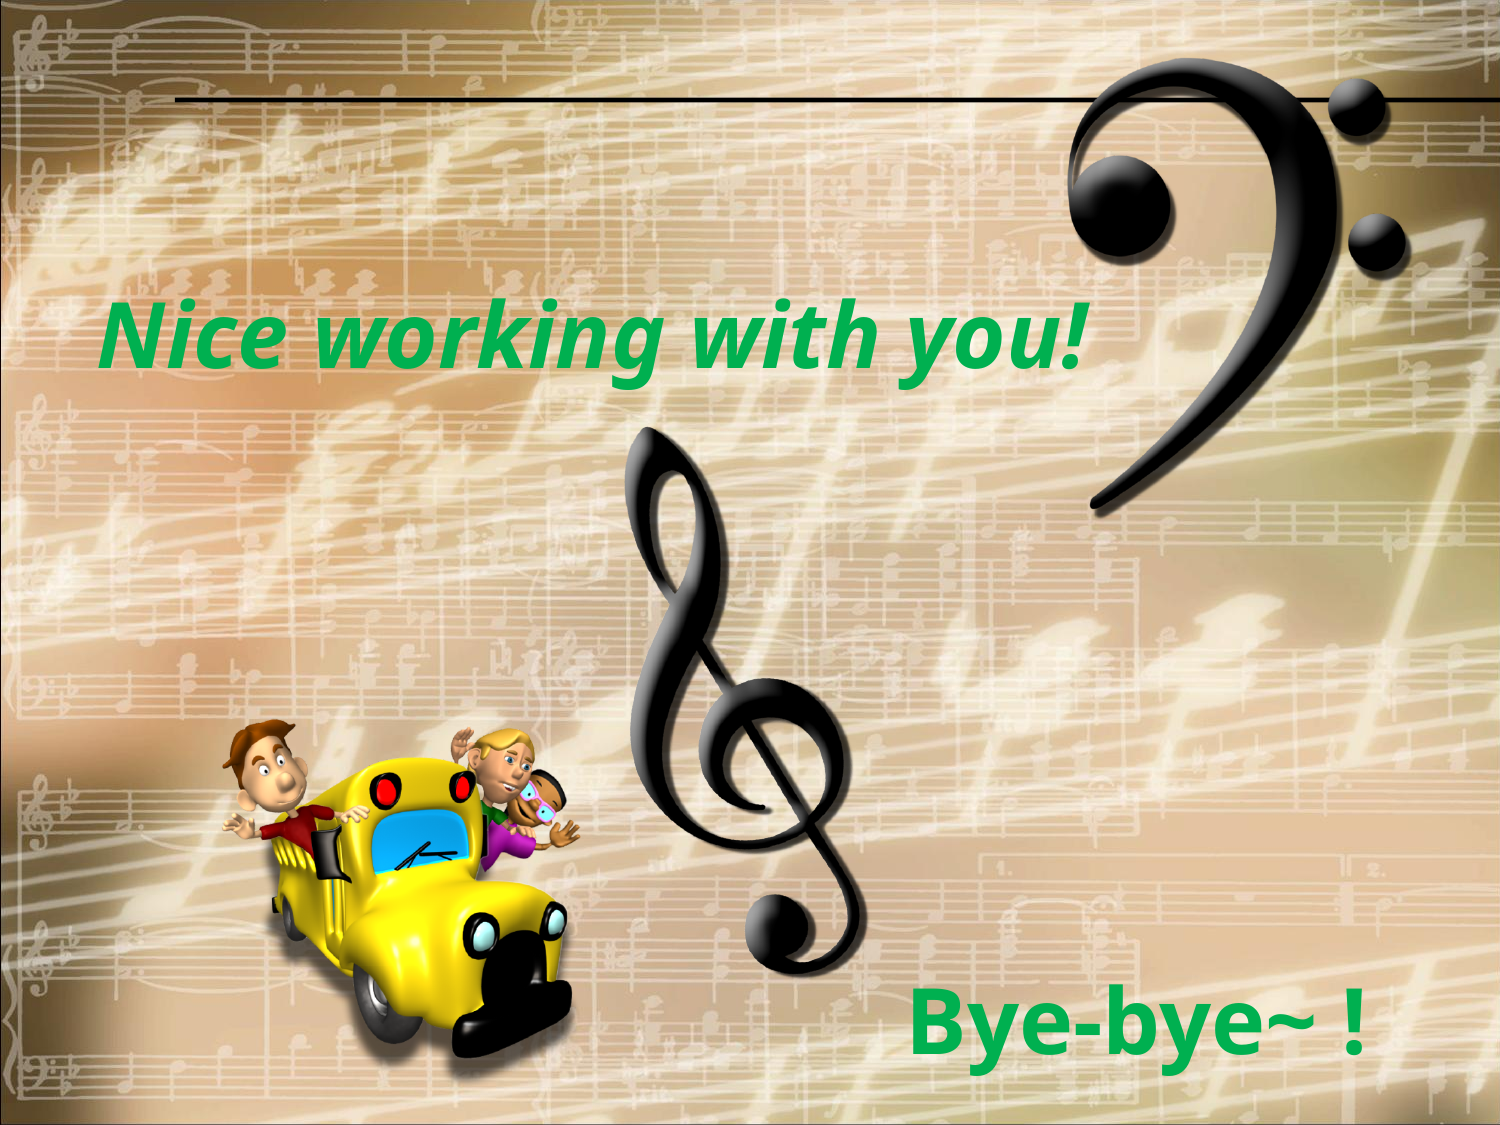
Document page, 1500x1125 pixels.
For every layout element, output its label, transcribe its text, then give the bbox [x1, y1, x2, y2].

picture [0, 0, 1500, 1125]
text_box Nice working with you! [82, 269, 1049, 457]
text_box Bye-bye~ ! [890, 949, 1442, 1087]
